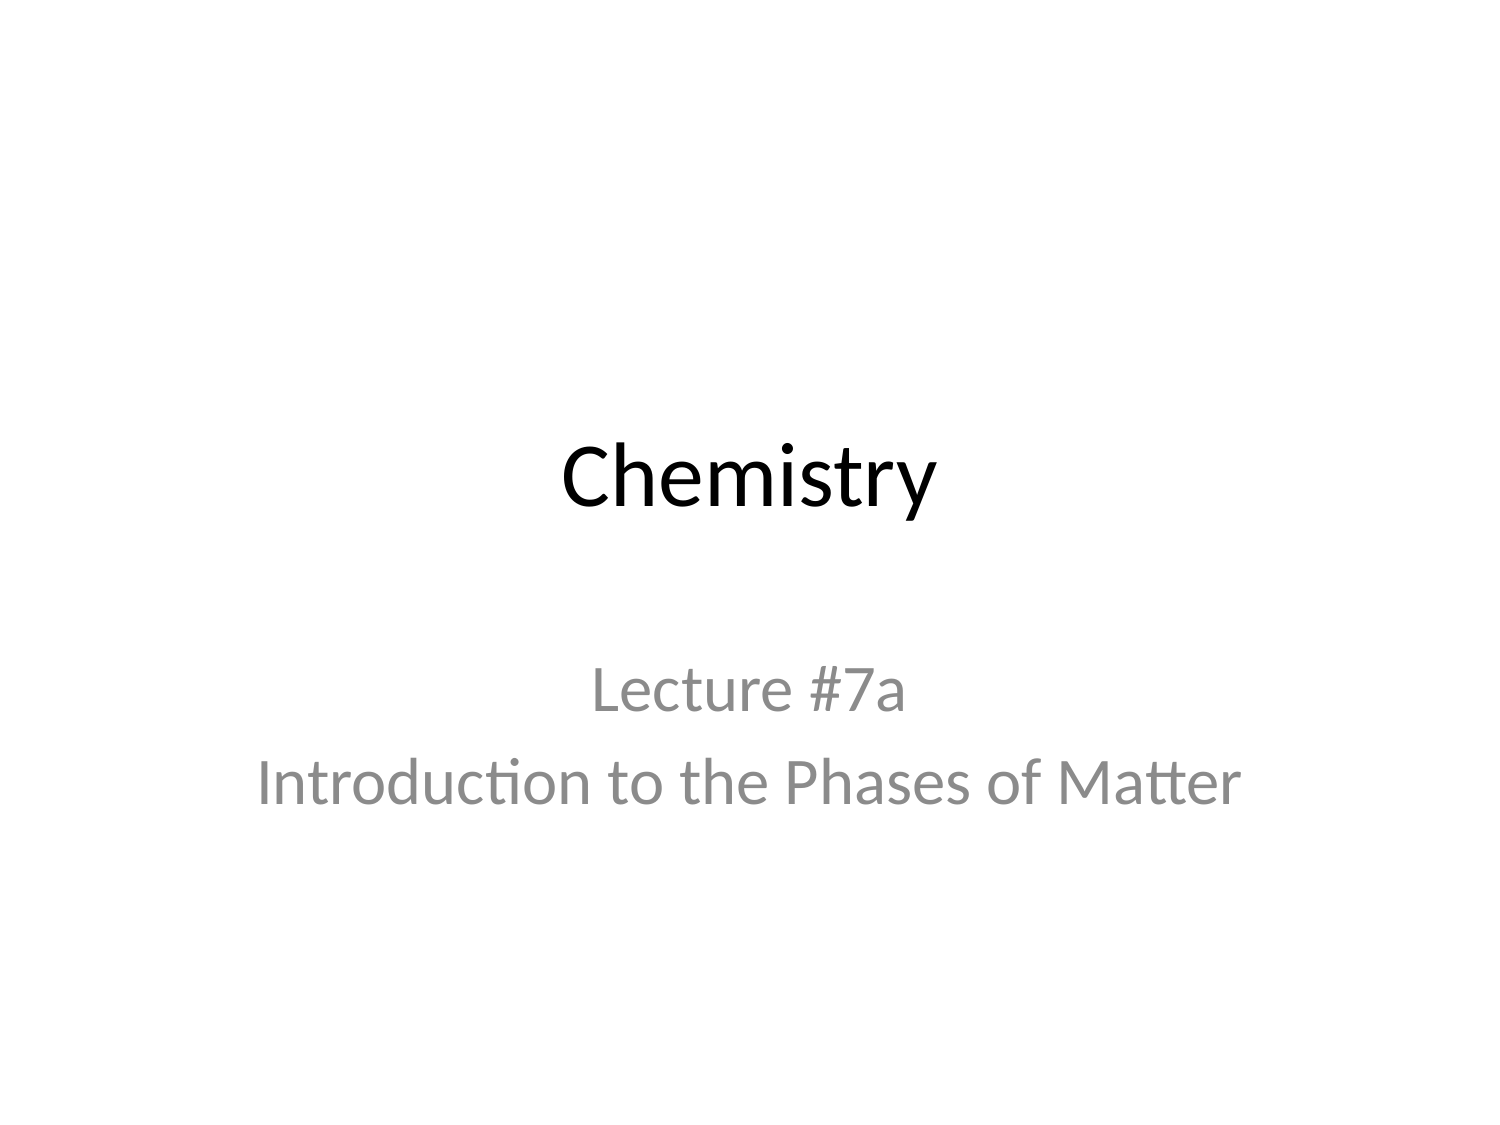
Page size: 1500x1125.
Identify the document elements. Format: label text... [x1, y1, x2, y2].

title Chemistry [112, 349, 1388, 591]
subtitle Lecture #7a Introduction to the Phases of Matter [225, 637, 1275, 925]
